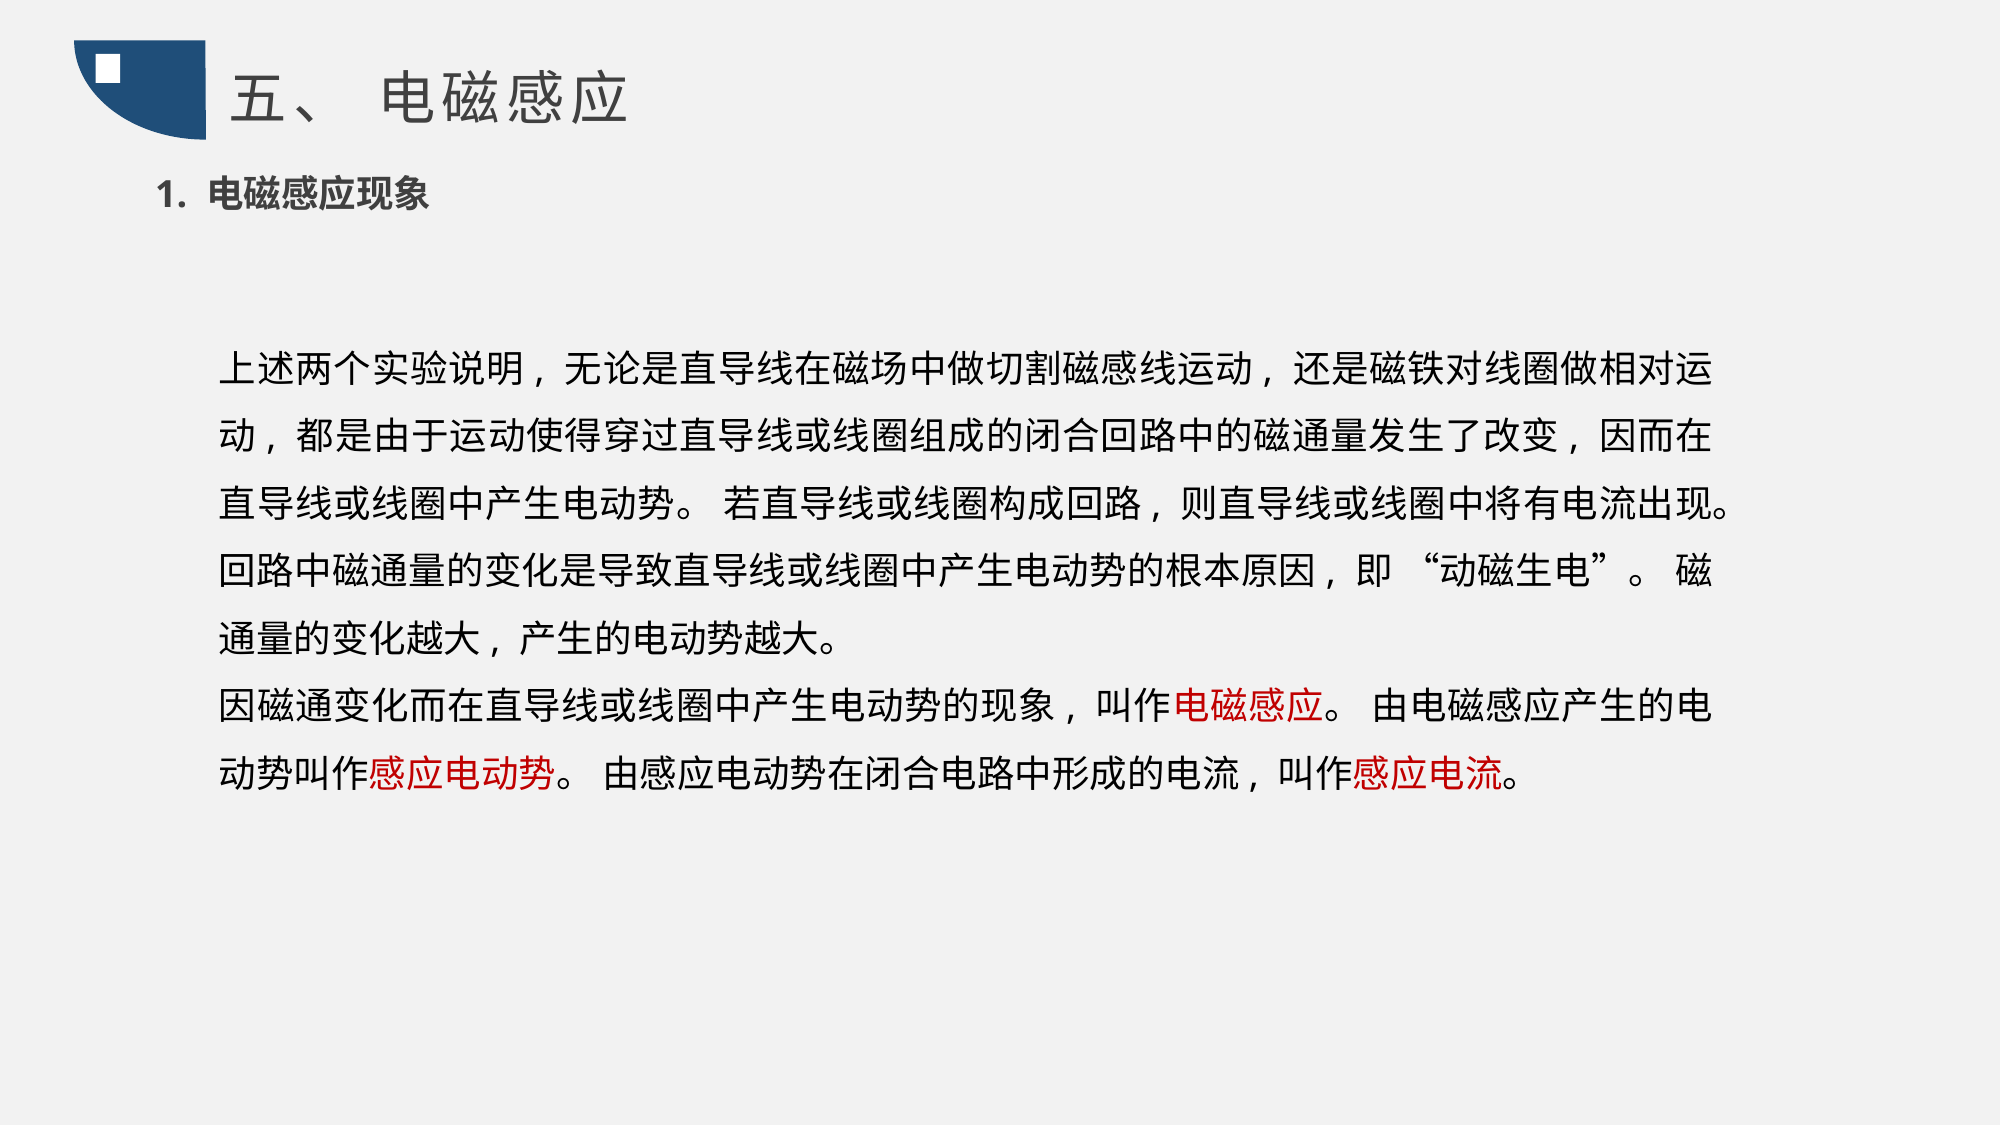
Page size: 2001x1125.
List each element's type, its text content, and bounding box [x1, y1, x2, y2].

text_box 上述两个实验说明, 无论是直导线在磁场中做切割磁感线运动, 还是磁铁对线圈做相对运动, 都是由于运动使得穿过直导线或线圈组成的闭合回路中的磁通量发生了改变, 因而在直导线或线圈中产生电动势。 若直导线或线圈构成回路, 则直导线或线圈中将有电流出现。回路中磁通量的变化是导致直导线或线圈中产生电动势的根本原因, 即 “动磁生电”。 磁通量的变化越大, 产生的电动势越大。 因磁通变化而在直导线或线圈中产生电动势的现象, 叫作电磁感应。 由电磁感应产生的电动势叫作感应电动势。 由感应电动势在闭合电路中形成的电流, 叫作感应电流。 [204, 314, 1729, 803]
text_box 1. 电磁感应现象 [140, 139, 1908, 222]
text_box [74, 0, 1070, 140]
